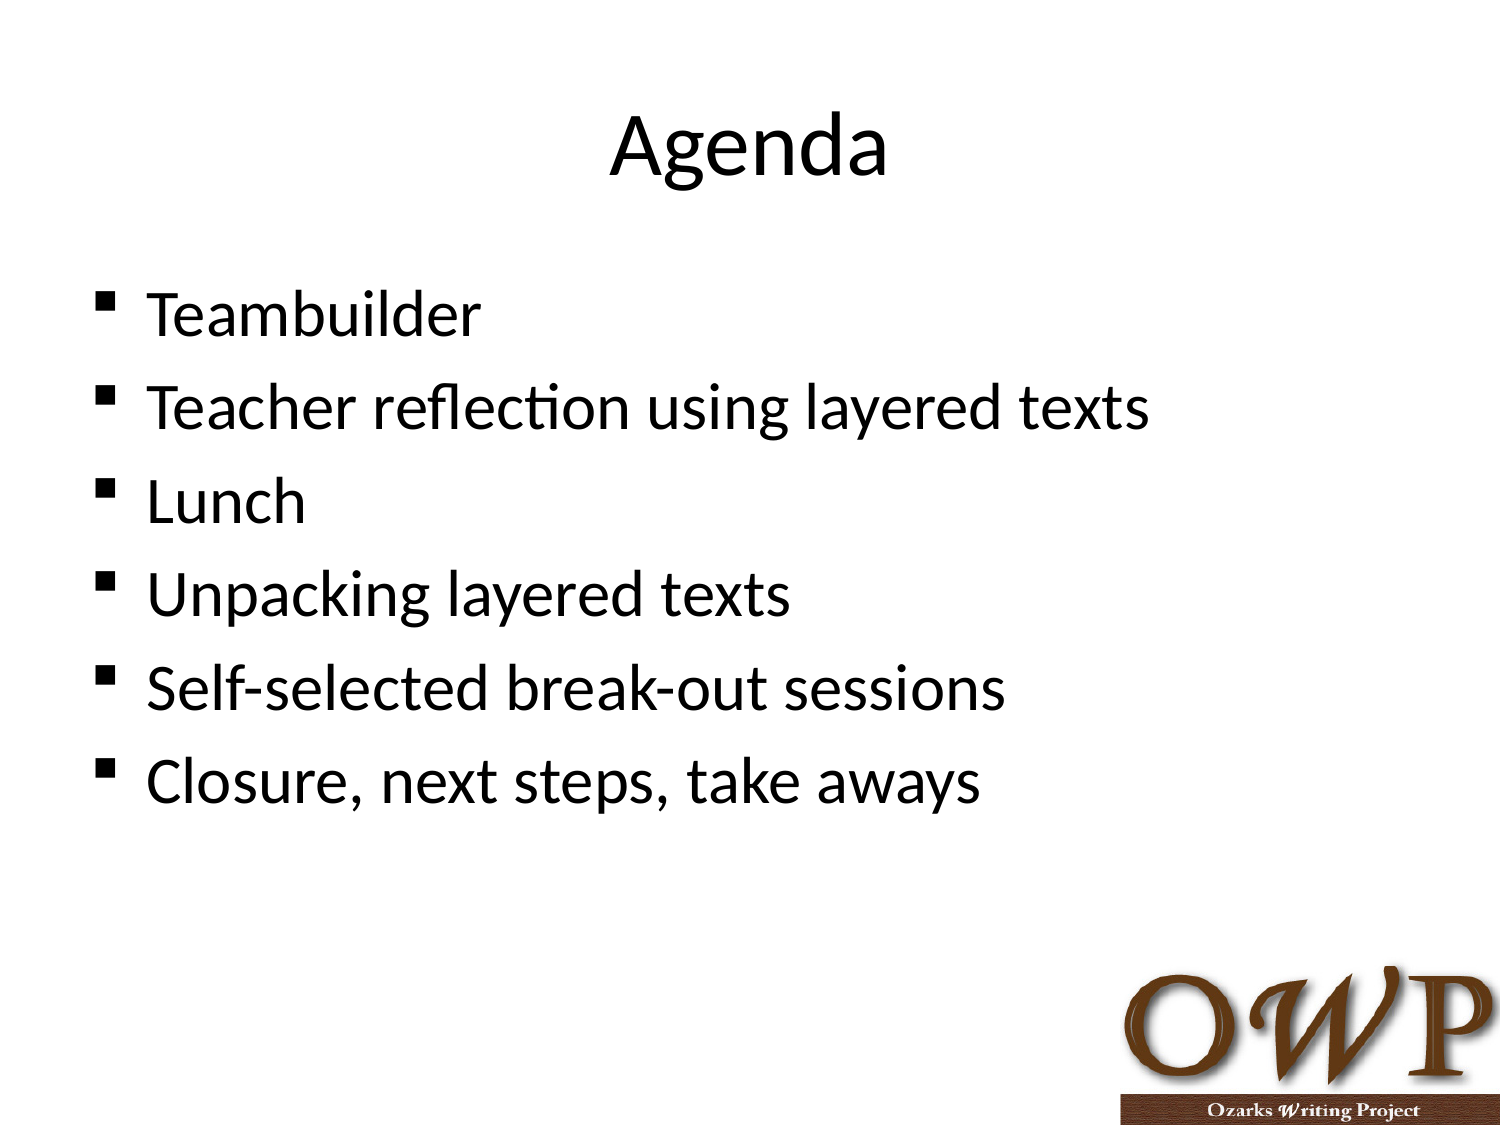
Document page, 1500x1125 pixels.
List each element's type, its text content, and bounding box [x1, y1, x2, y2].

picture [1120, 957, 1500, 1125]
title Agenda [74, 44, 1426, 233]
list Teambuilder Teacher reflection using layered texts Lunch Unpacking layered texts Self-selected break-out sessions Closure, next steps, take aways [74, 262, 1426, 1006]
